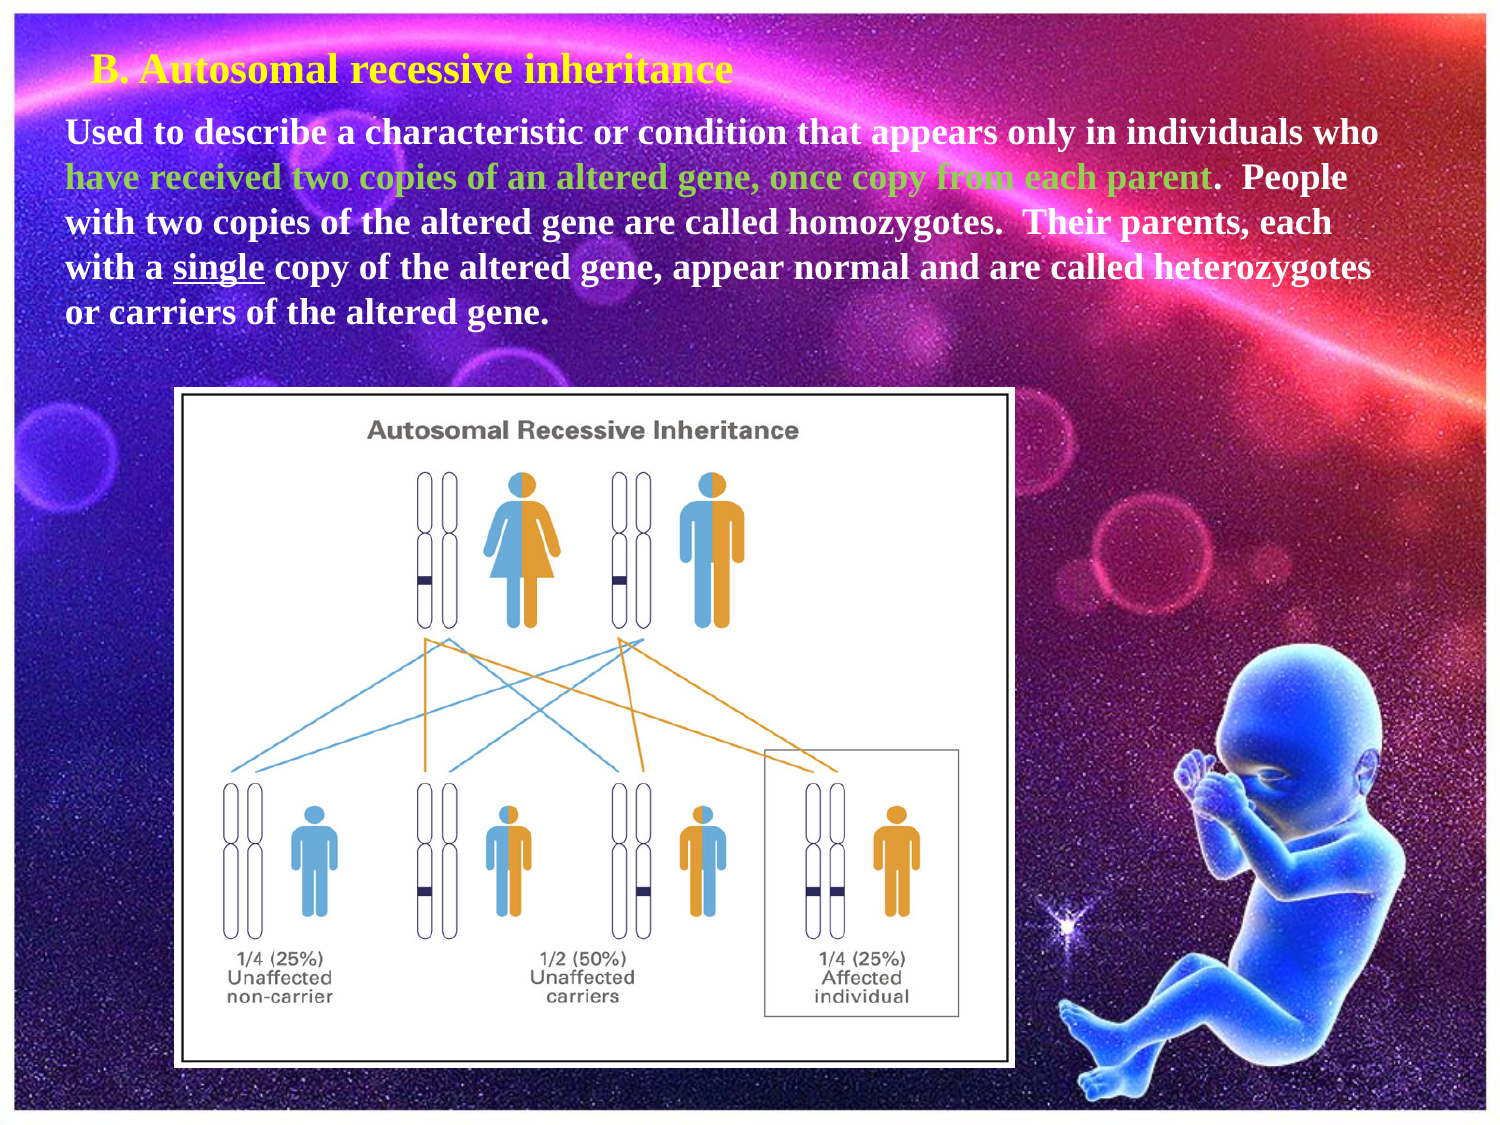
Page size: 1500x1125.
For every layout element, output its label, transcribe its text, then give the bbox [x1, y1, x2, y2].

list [174, 387, 1015, 1068]
picture [0, 0, 1500, 1125]
title B. Autosomal recessive inheritance [75, 75, 1425, 168]
text_box Used to describe a characteristic or condition that appears only in individuals who have received two copies of an altered gene, once copy from each parent. People with two copies of the altered gene are called homozygotes. Their parents, each with a single copy of the altered gene, appear normal and are called heterozygotes or carriers of the altered gene. [49, 99, 1413, 340]
